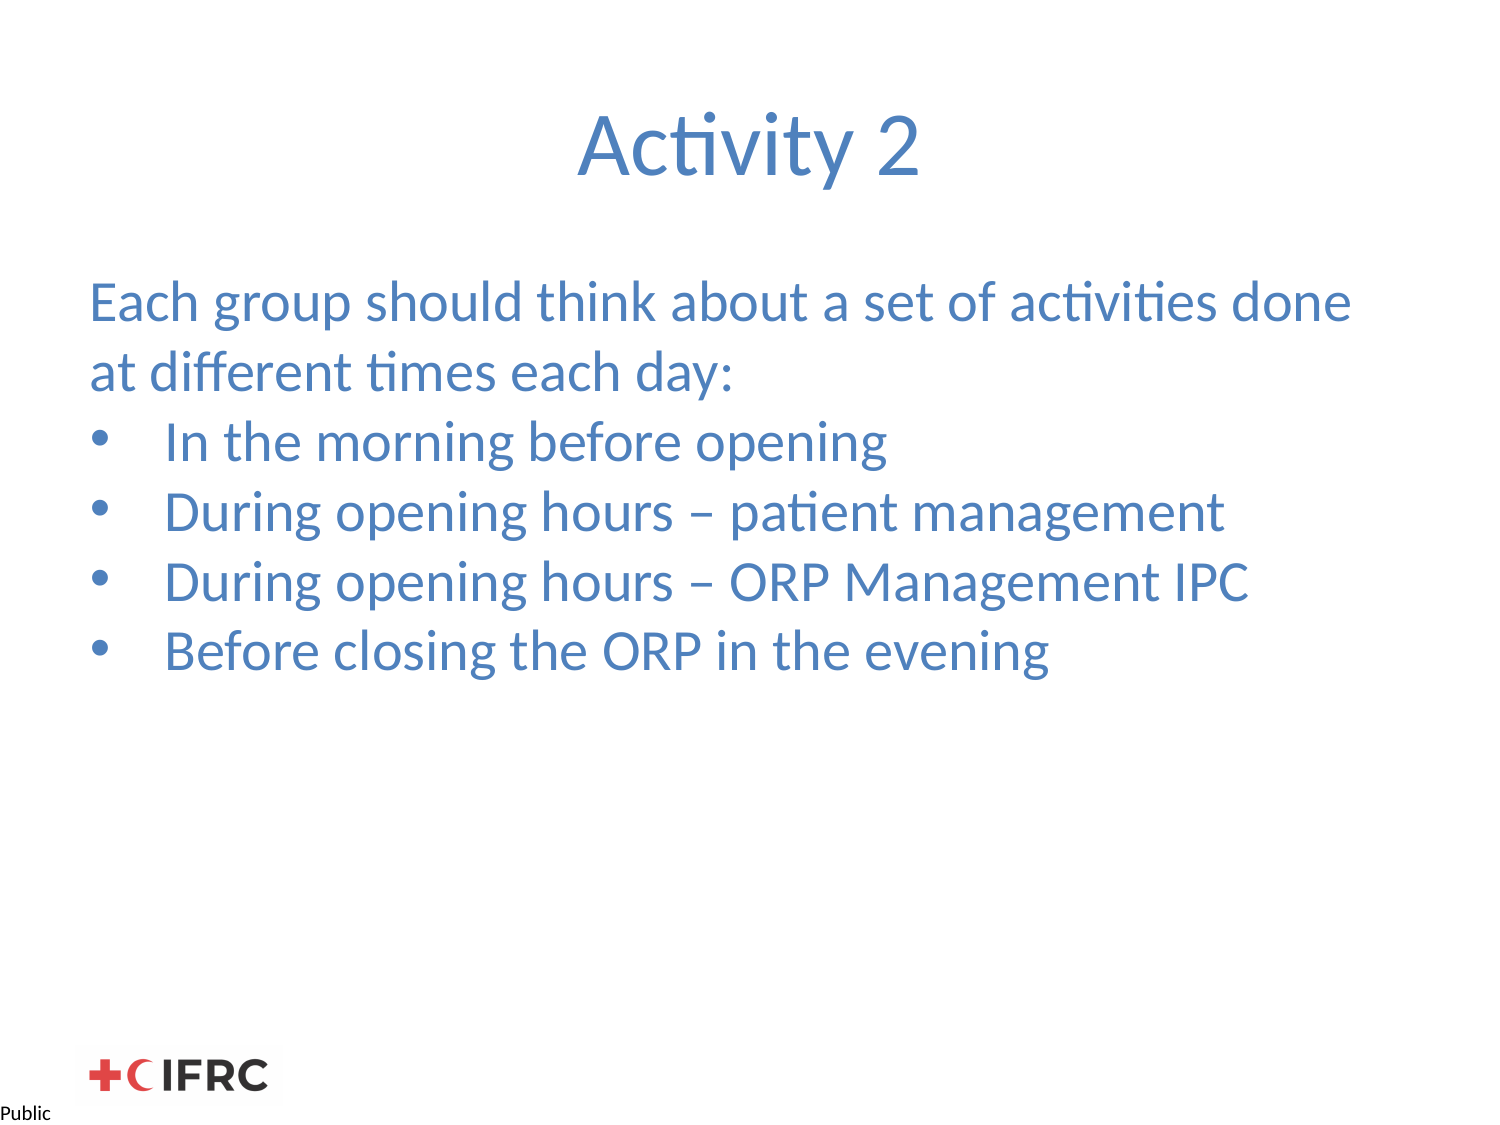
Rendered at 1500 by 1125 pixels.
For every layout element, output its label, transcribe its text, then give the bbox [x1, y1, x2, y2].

title Activity 2 [75, 45, 1425, 233]
text_box Each group should think about a set of activities done at different times each day: In the morning before opening During opening hours – patient management During opening hours – ORP Management IPC Before closing the ORP in the evening [74, 255, 1425, 825]
picture [75, 1045, 283, 1106]
